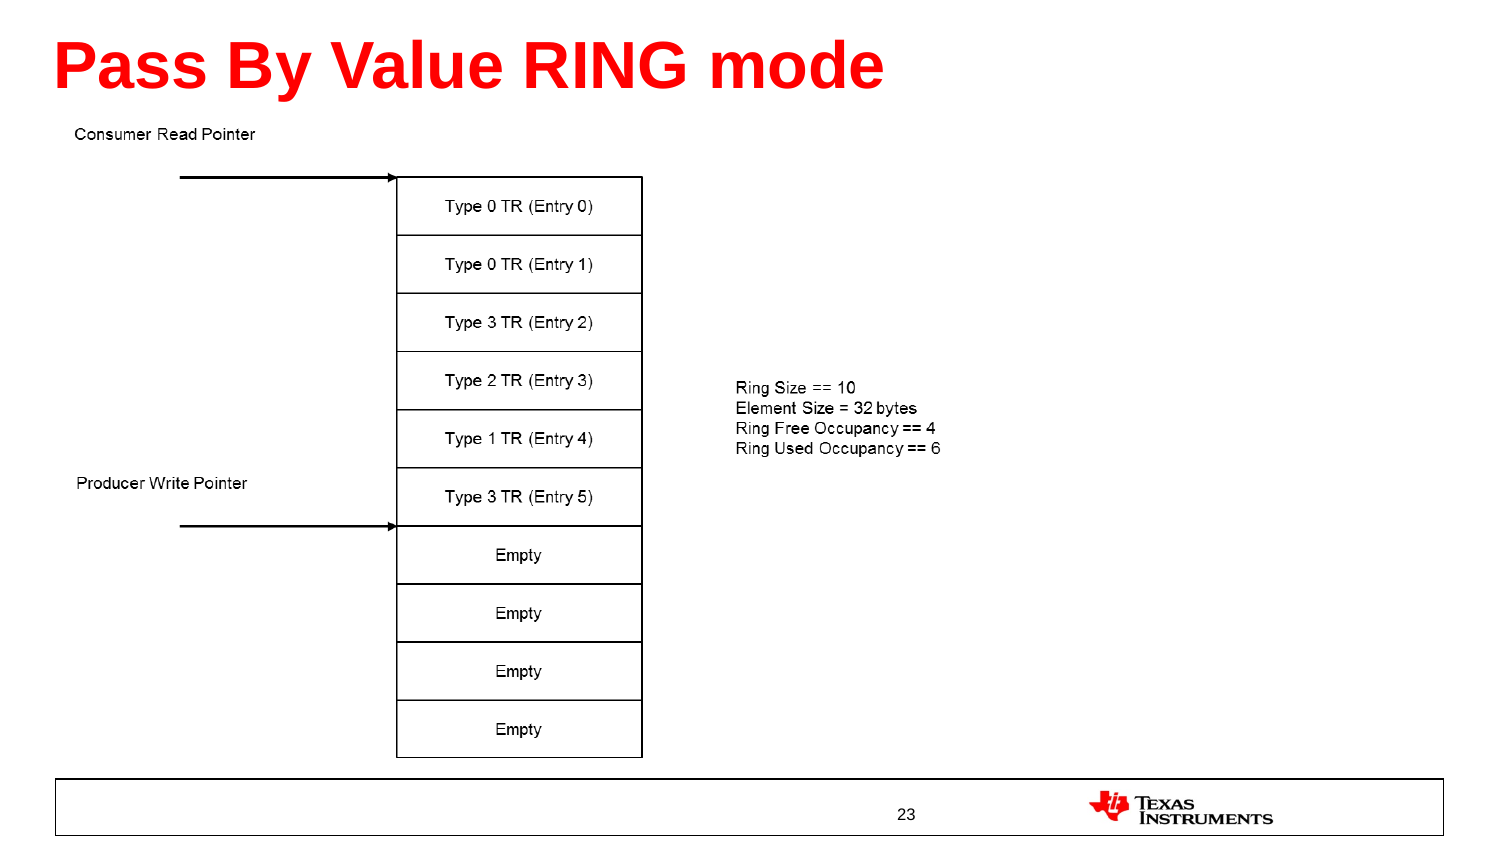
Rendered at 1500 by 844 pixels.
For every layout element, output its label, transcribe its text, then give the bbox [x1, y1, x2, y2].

slide_number 23 [574, 799, 926, 826]
picture [1087, 789, 1274, 825]
picture [62, 116, 1002, 758]
title Pass By Value RING mode [37, 17, 1426, 119]
